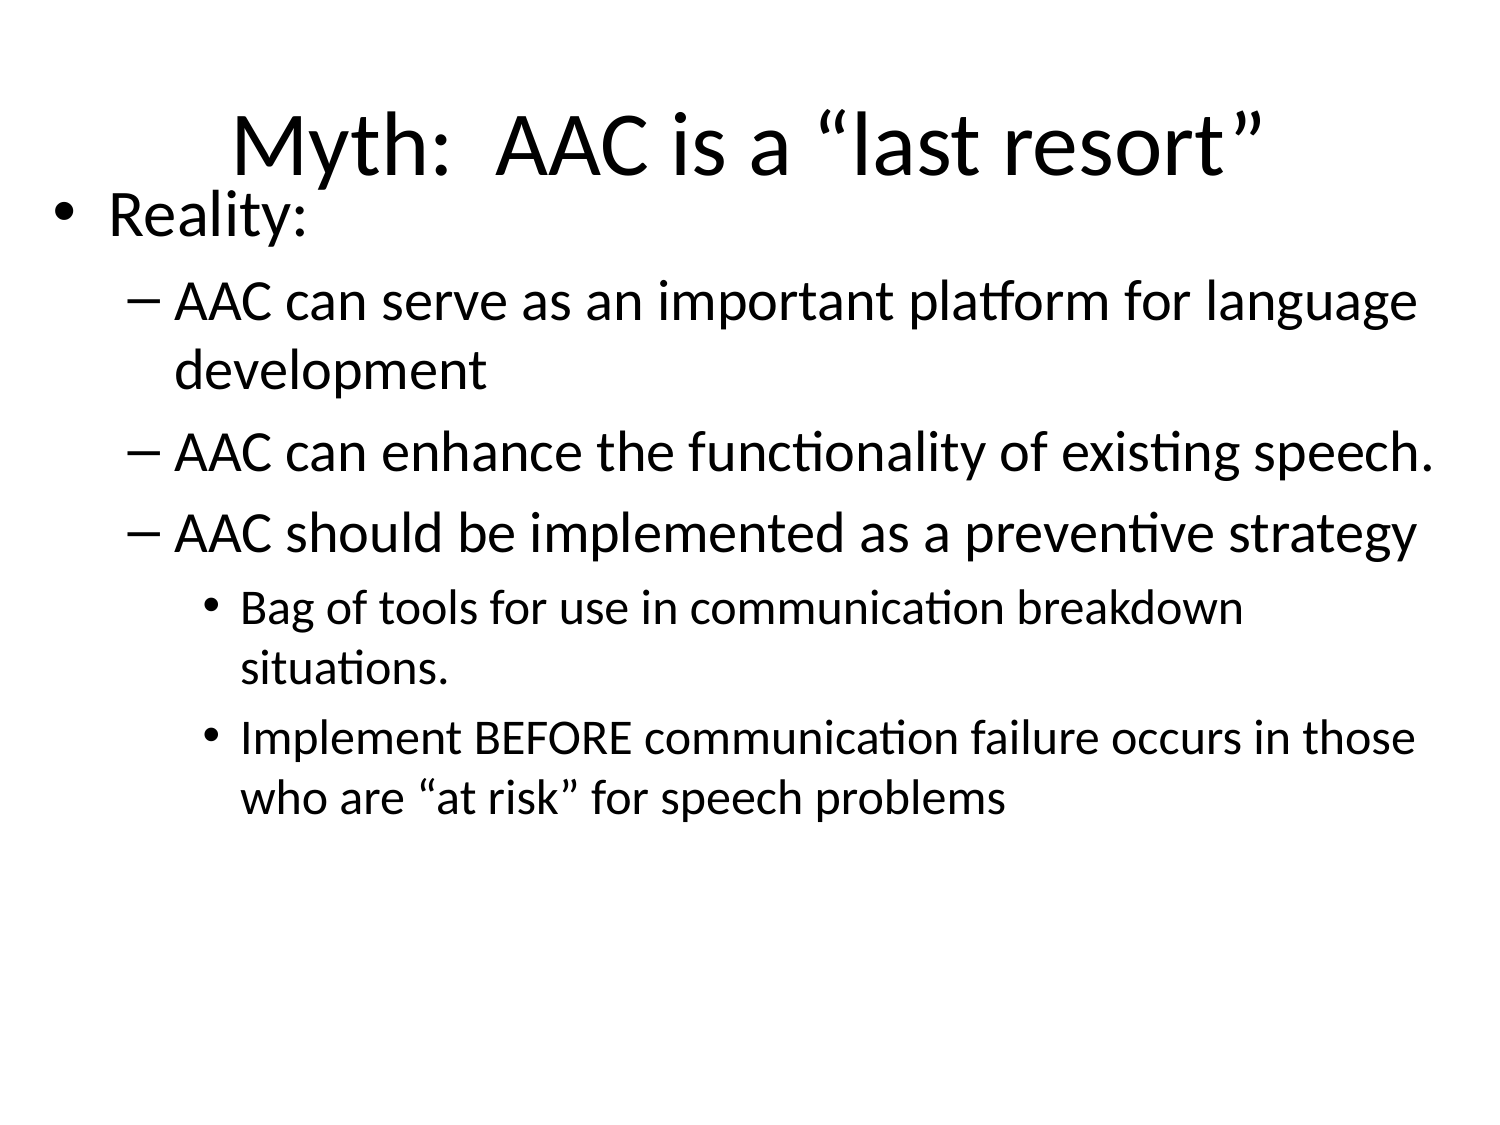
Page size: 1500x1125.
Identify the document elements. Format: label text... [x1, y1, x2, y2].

title Myth: AAC is a “last resort” [75, 45, 1425, 162]
list Reality: AAC can serve as an important platform for language development AAC can enhance the functionality of existing speech. AAC should be implemented as a preventive strategy Bag of tools for use in communication breakdown situations. Implement BEFORE communication failure occurs in those who are “at risk” for speech problems [37, 162, 1475, 1005]
